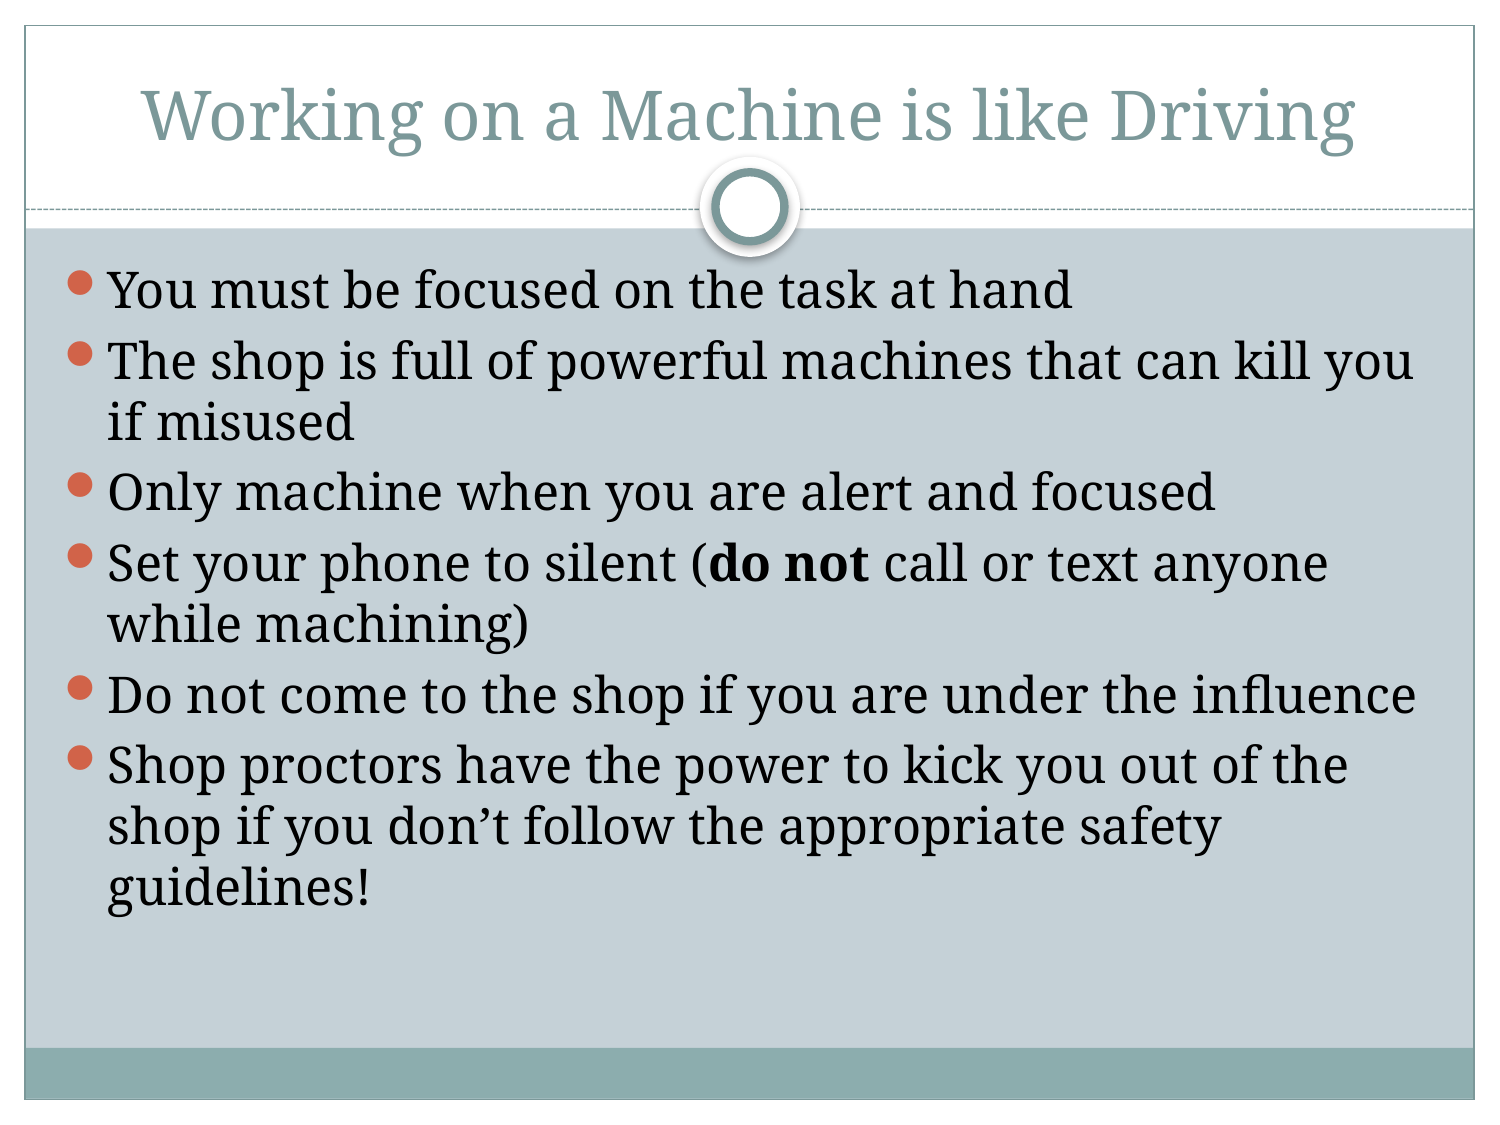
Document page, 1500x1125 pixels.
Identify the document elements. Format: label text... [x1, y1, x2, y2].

list You must be focused on the task at hand The shop is full of powerful machines that can kill you if misused Only machine when you are alert and focused Set your phone to silent (do not call or text anyone while machining) Do not come to the shop if you are under the influence Shop proctors have the power to kick you out of the shop if you don’t follow the appropriate safety guidelines! [49, 250, 1445, 975]
title Working on a Machine is like Driving [49, 37, 1450, 162]
